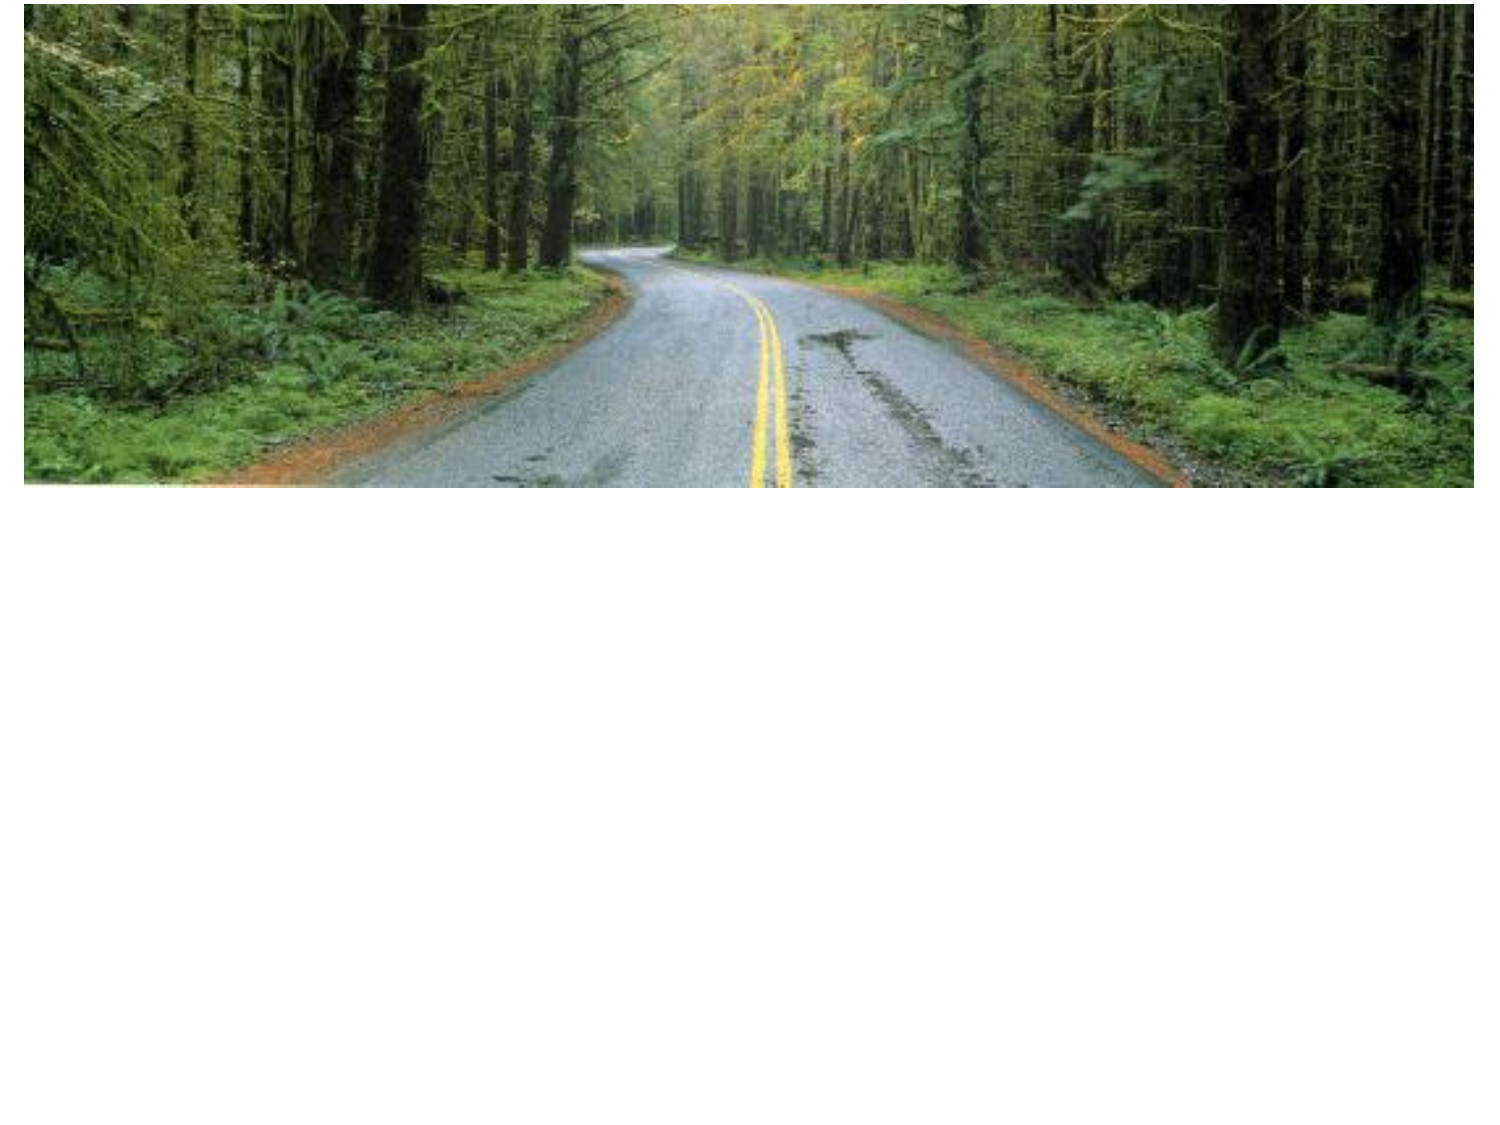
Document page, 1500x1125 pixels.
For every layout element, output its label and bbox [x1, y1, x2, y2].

picture [24, 4, 1474, 488]
